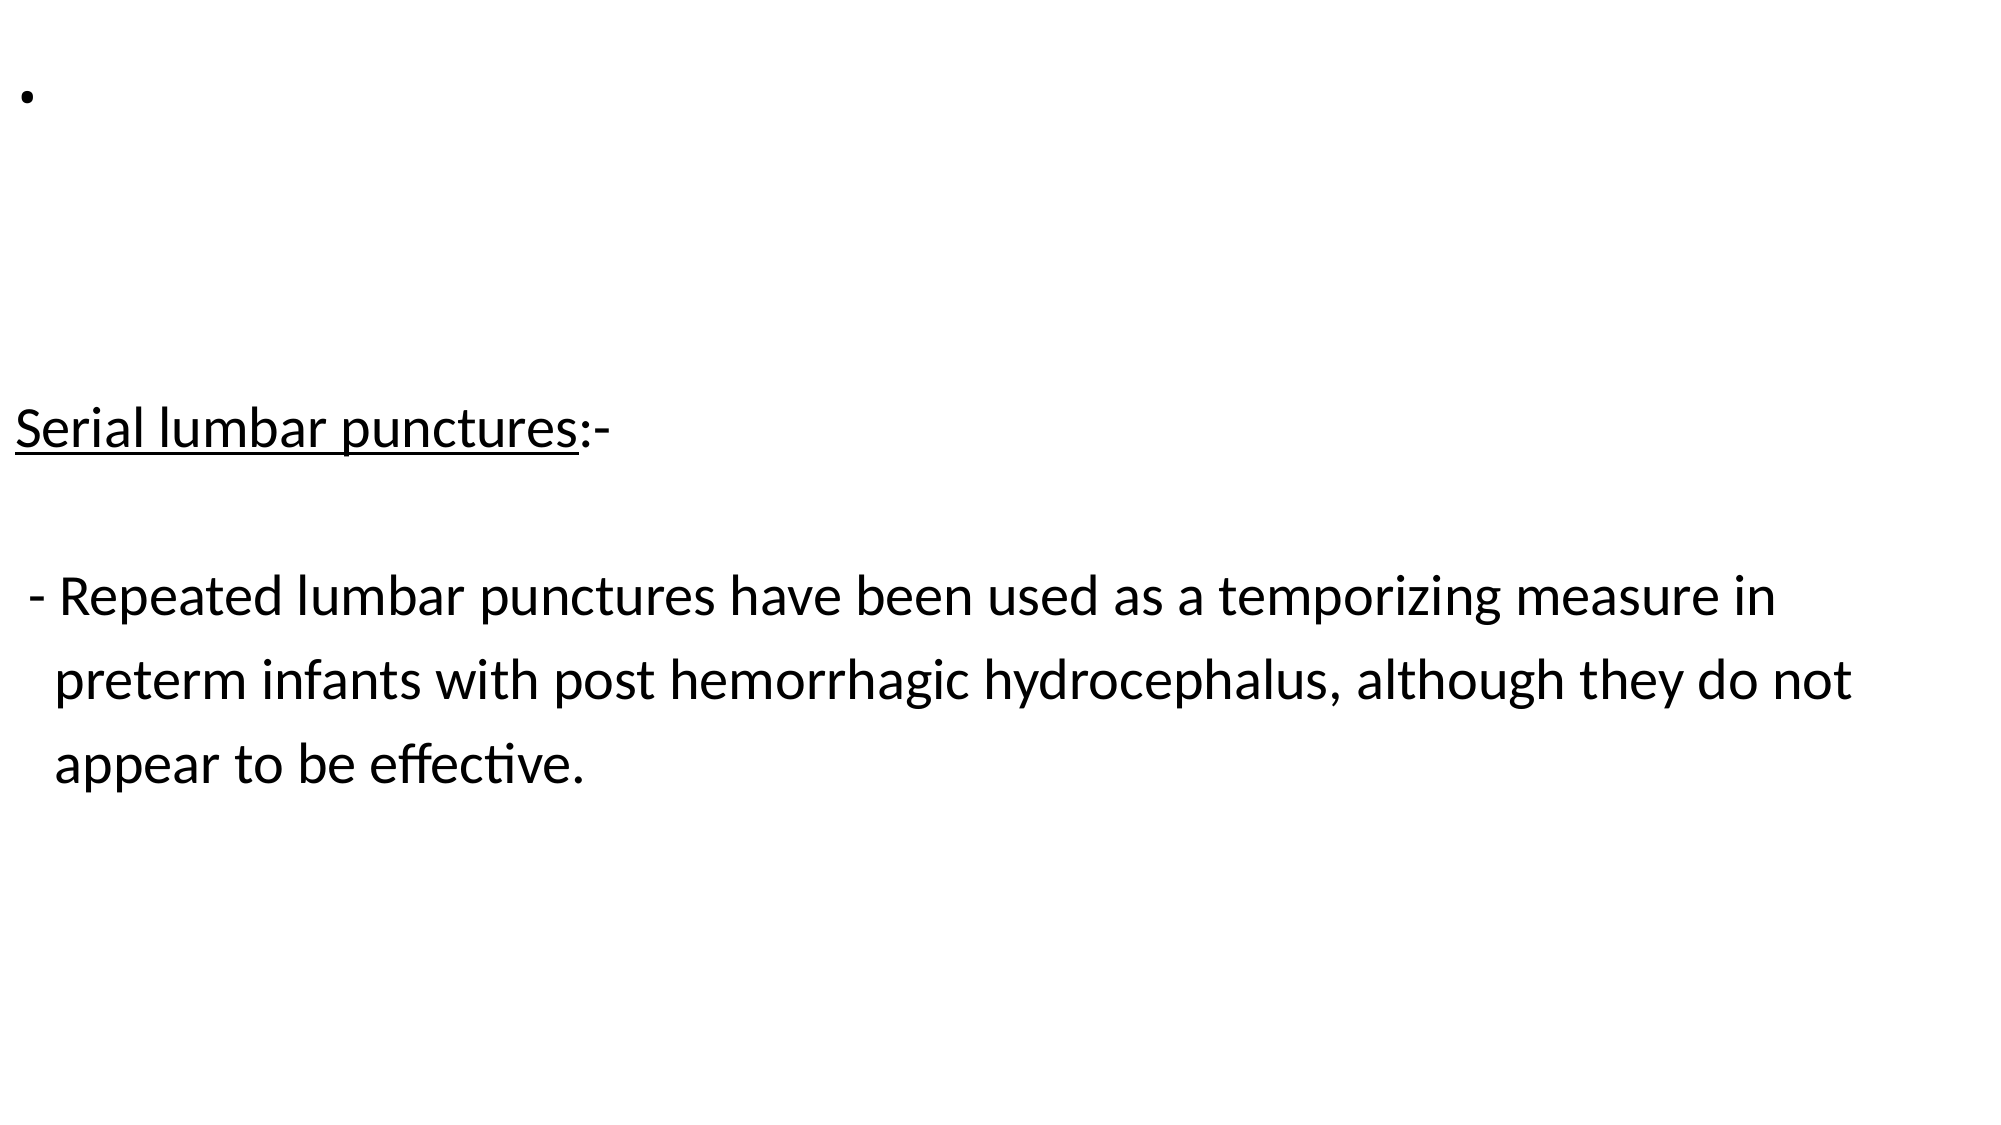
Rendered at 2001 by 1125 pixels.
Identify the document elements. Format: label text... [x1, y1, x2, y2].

title . [0, 0, 1863, 146]
list Serial lumbar punctures:- - Repeated lumbar punctures have been used as a temporizing measure in preterm infants with post hemorrhagic hydrocephalus, although they do not appear to be effective. [0, 215, 2000, 1125]
